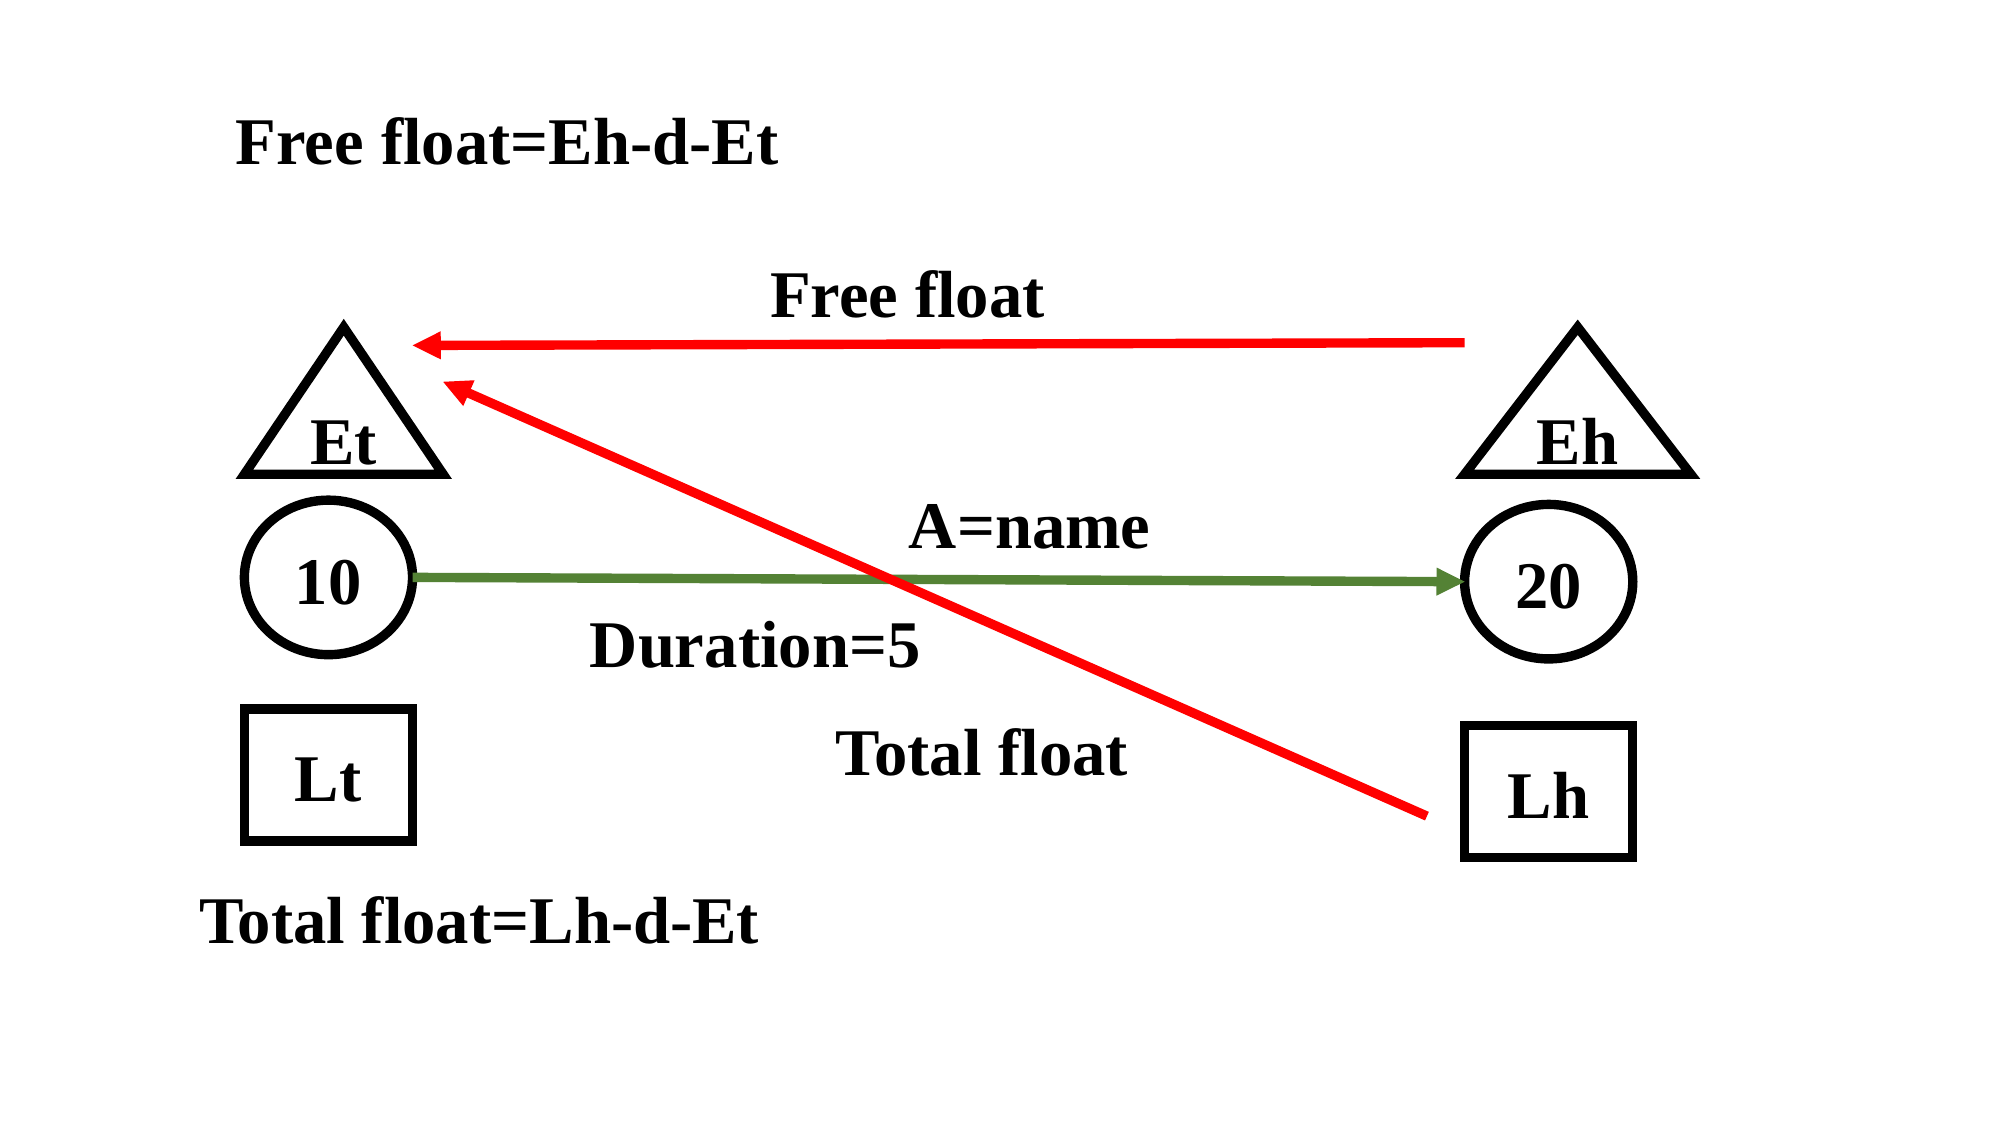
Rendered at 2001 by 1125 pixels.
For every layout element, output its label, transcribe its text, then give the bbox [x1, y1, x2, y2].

text_box 10 [243, 499, 414, 656]
text_box Total float=Lh-d-Et [184, 869, 1334, 964]
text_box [1427, 577, 1465, 582]
text_box Free float [755, 243, 1116, 338]
text_box Eh [1462, 325, 1693, 476]
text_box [412, 577, 443, 582]
text_box Lt [243, 708, 414, 842]
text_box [412, 342, 1465, 346]
text_box Et [242, 325, 443, 476]
text_box Free float=Eh-d-Et [221, 90, 1371, 186]
text_box Lh [1464, 724, 1634, 858]
text_box 20 [1463, 503, 1634, 660]
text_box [443, 381, 1427, 817]
